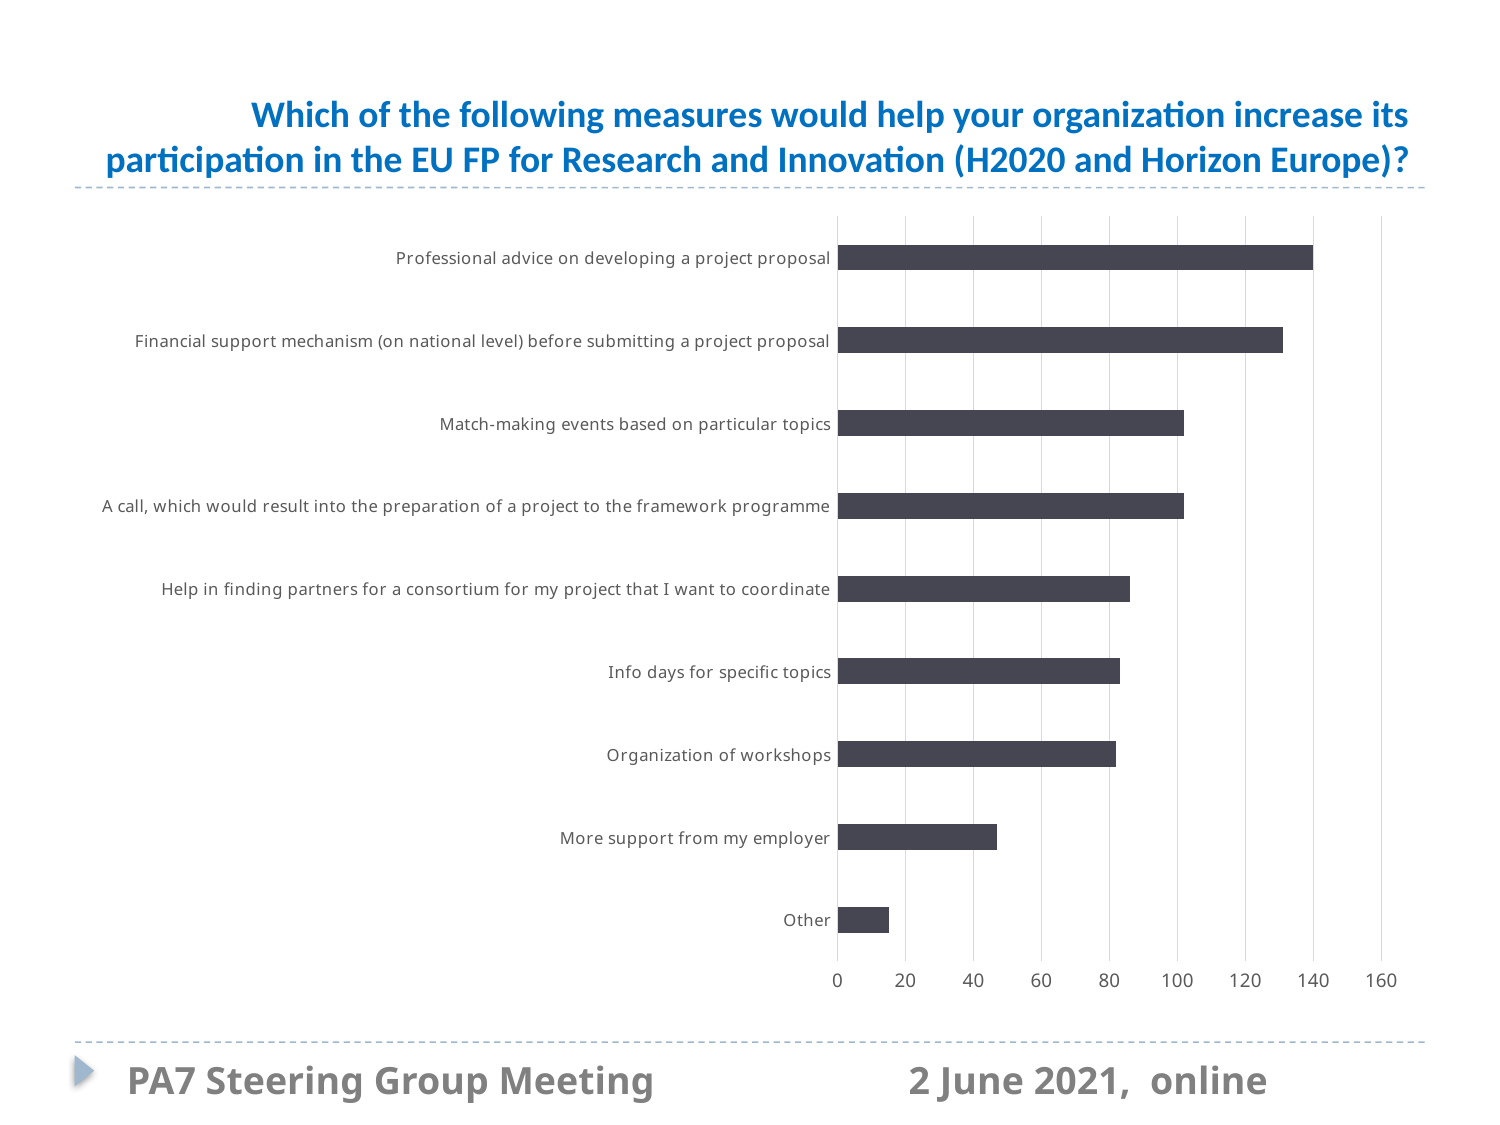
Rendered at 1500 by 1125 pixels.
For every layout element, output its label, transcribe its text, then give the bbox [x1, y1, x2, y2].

chart [74, 199, 1426, 1011]
text_box PA7 Steering Group Meeting 2 June 2021, online [112, 1049, 1471, 1109]
title Which of the following measures would help your organization increase its participation in the EU FP for Research and Innovation (H2020 and Horizon Europe)? [75, 24, 1425, 188]
